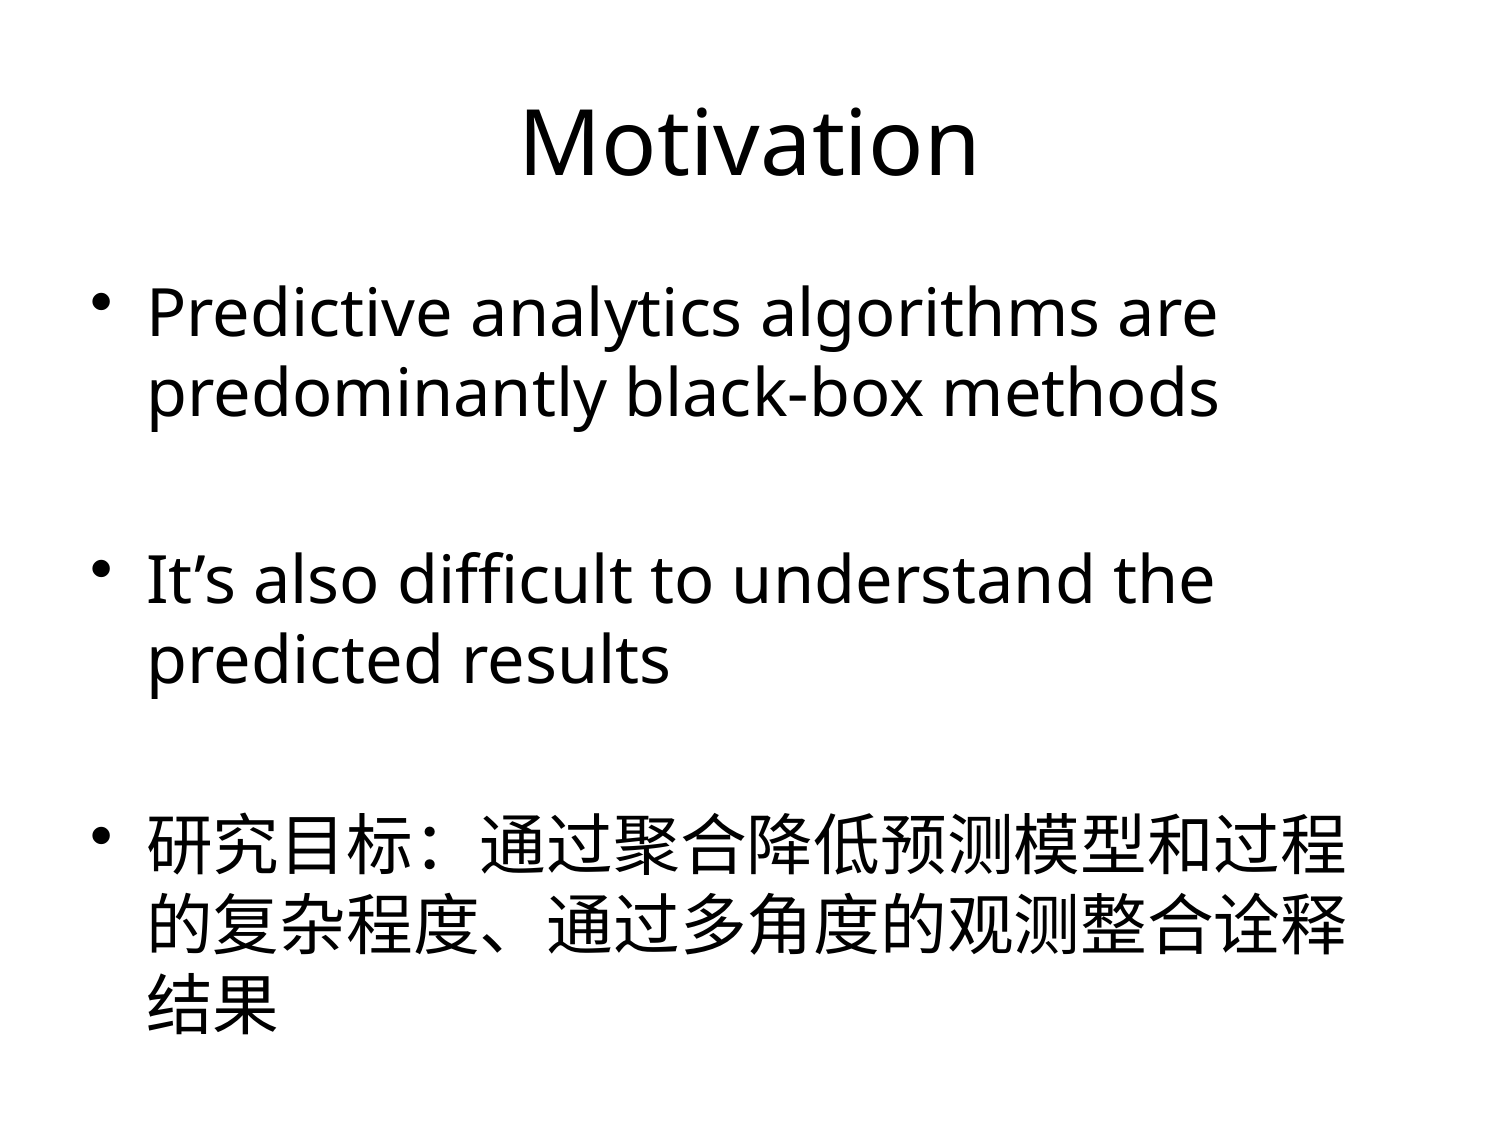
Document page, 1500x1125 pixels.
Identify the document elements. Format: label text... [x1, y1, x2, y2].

list Predictive analytics algorithms are predominantly black-box methods It’s also difficult to understand the predicted results 研究目标：通过聚合降低预测模型和过程的复杂程度、通过多角度的观测整合诠释结果 [75, 262, 1425, 1005]
title Motivation [75, 45, 1425, 233]
